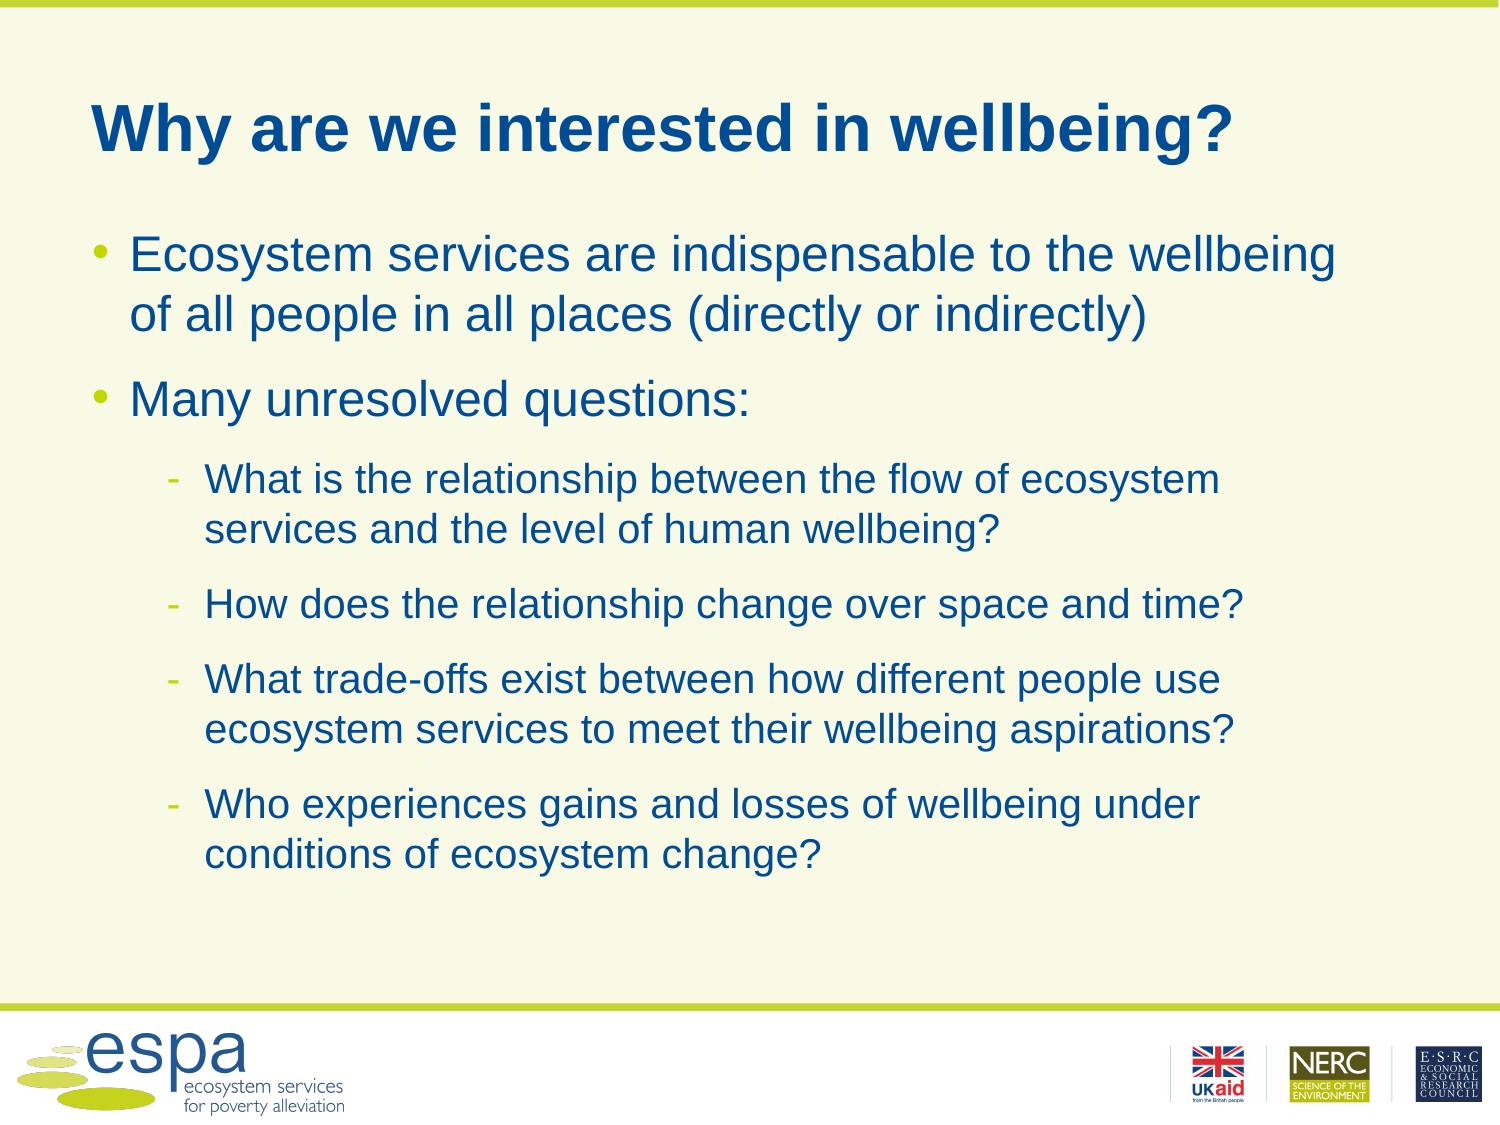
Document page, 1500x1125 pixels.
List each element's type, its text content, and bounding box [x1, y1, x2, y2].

picture [17, 1033, 344, 1116]
list Ecosystem services are indispensable to the wellbeing of all people in all places (directly or indirectly) Many unresolved questions: What is the relationship between the flow of ecosystem services and the level of human wellbeing? How does the relationship change over space and time? What trade-offs exist between how different people use ecosystem services to meet their wellbeing aspirations? Who experiences gains and losses of wellbeing under conditions of ecosystem change? [76, 214, 1371, 928]
picture [1165, 1045, 1483, 1103]
title Why are we interested in wellbeing? [76, 21, 1438, 239]
